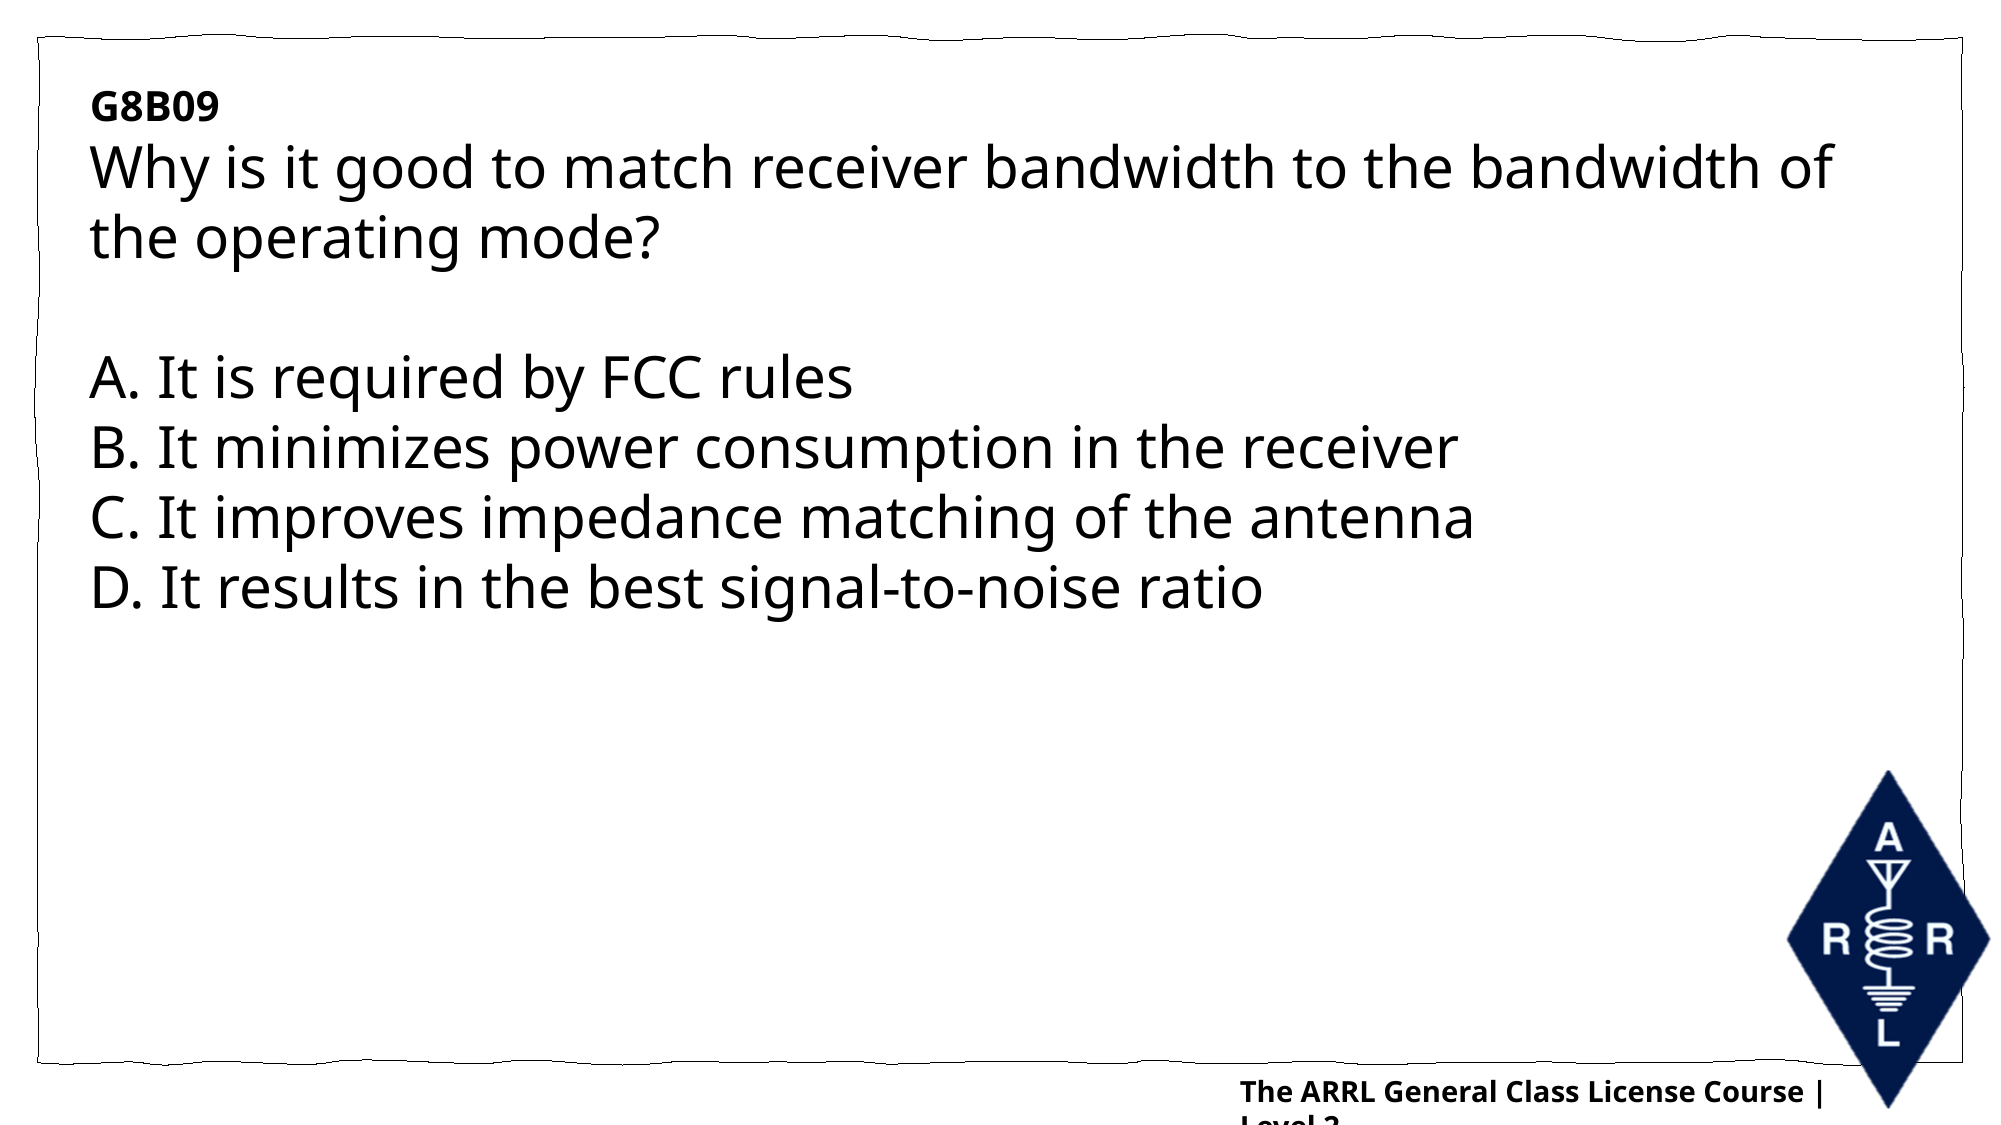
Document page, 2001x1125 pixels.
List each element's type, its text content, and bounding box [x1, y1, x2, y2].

picture [1773, 752, 1999, 1125]
text_box G8B09 Why is it good to match receiver bandwidth to the bandwidth of the operating mode? A. It is required by FCC rules B. It minimizes power consumption in the receiver C. It improves impedance matching of the antenna D. It results in the best signal-to-noise ratio [75, 72, 1850, 628]
